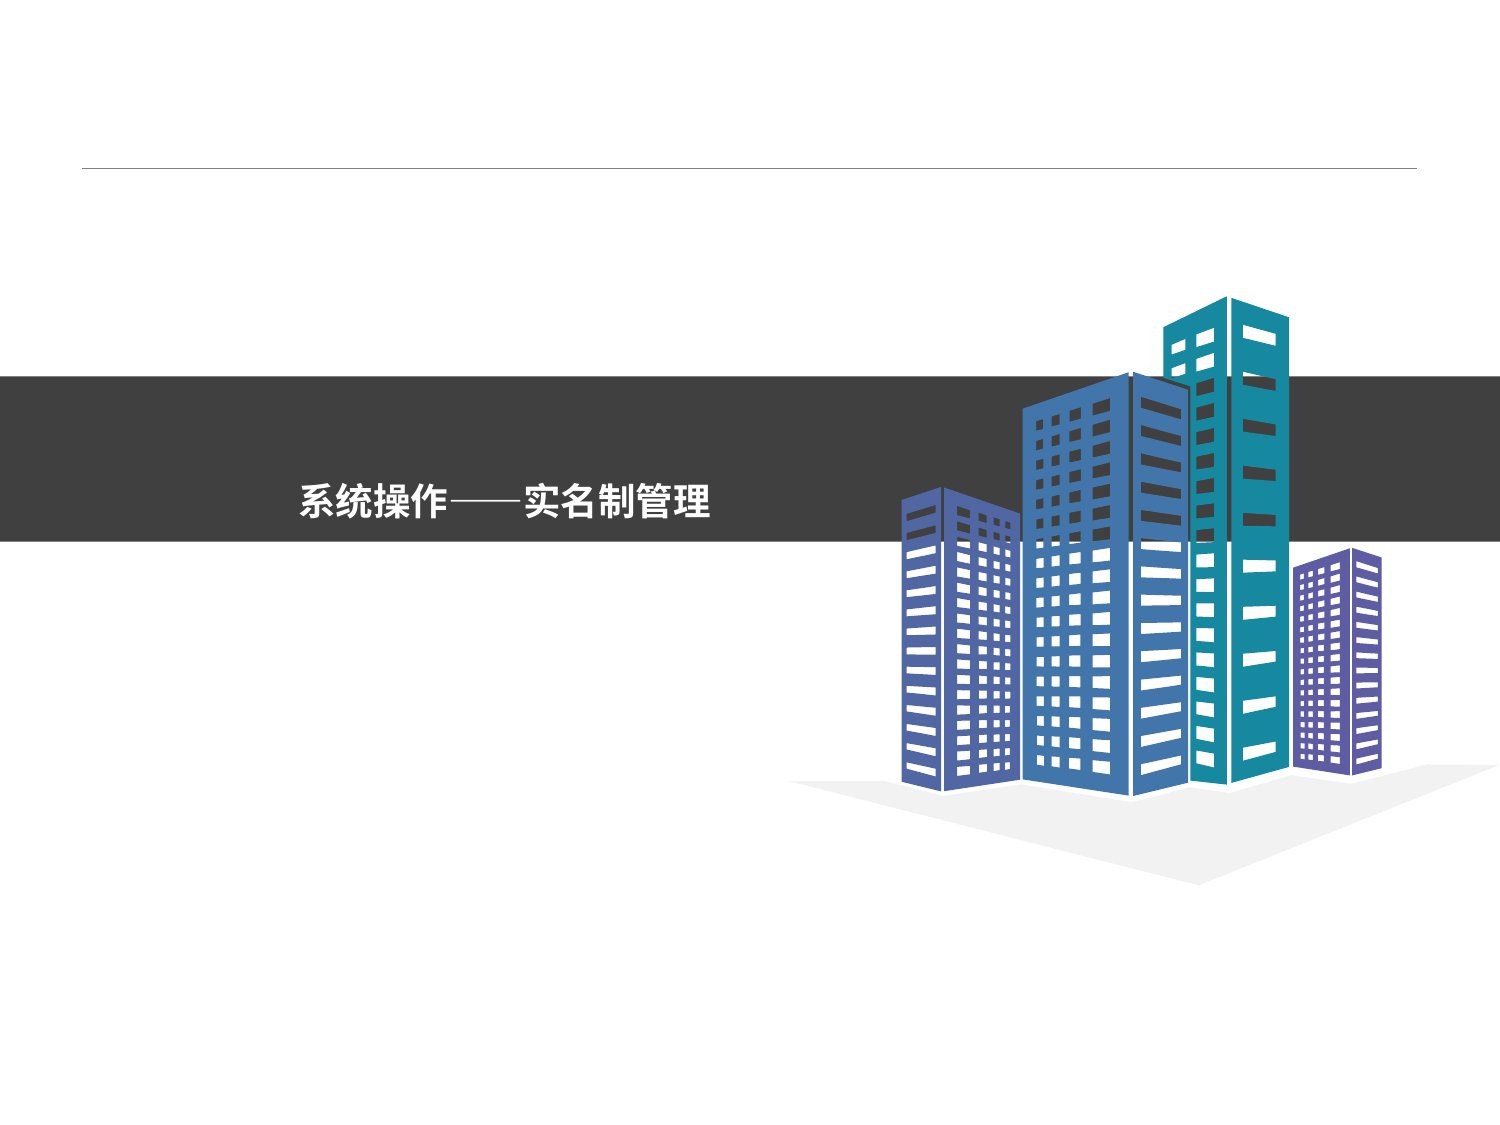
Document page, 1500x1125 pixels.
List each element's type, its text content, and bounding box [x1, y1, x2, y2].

title 系统操作——实名制管理 [283, 384, 950, 532]
